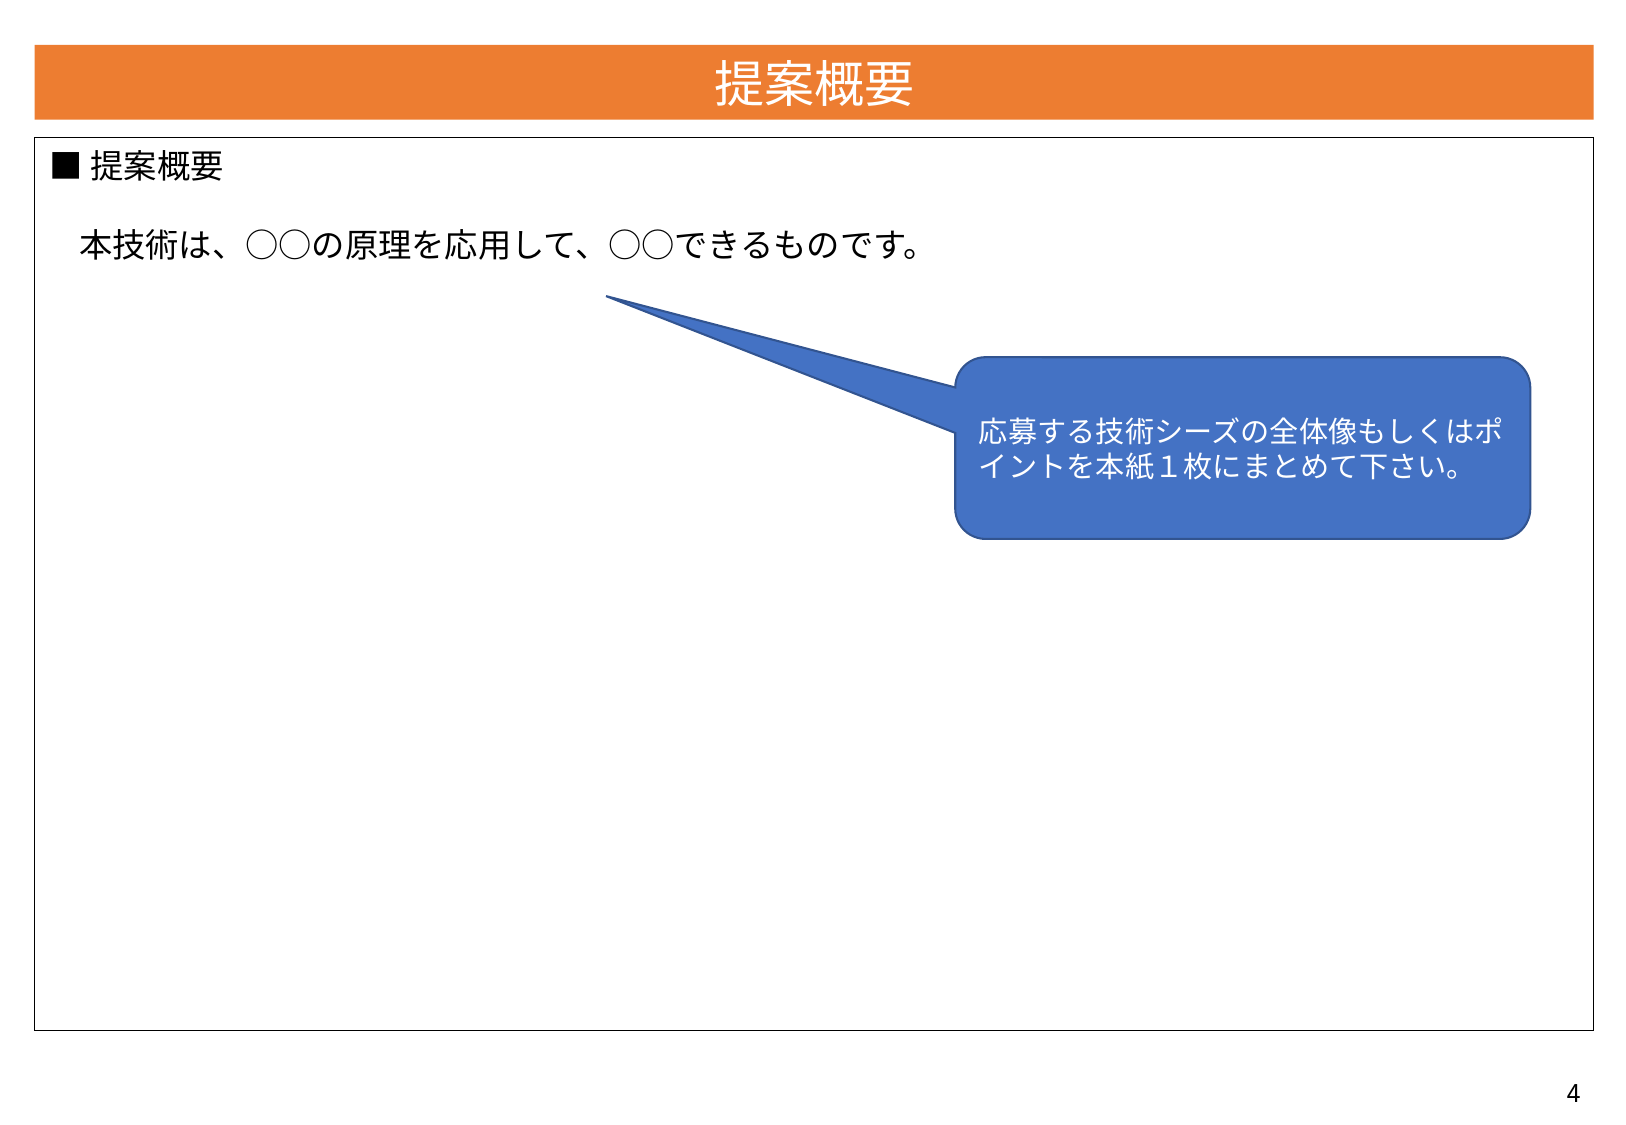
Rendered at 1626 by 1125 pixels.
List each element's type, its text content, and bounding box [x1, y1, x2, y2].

text_box ■提案概要 本技術は、○○の原理を応用して、○○できるものです。 [34, 137, 1594, 1031]
text_box 提案概要 [34, 44, 1594, 120]
text_box 応募する技術シーズの全体像もしくはポイントを本紙１枚にまとめて下さい。 [605, 295, 1532, 540]
text_box 4 [1521, 1065, 1625, 1125]
